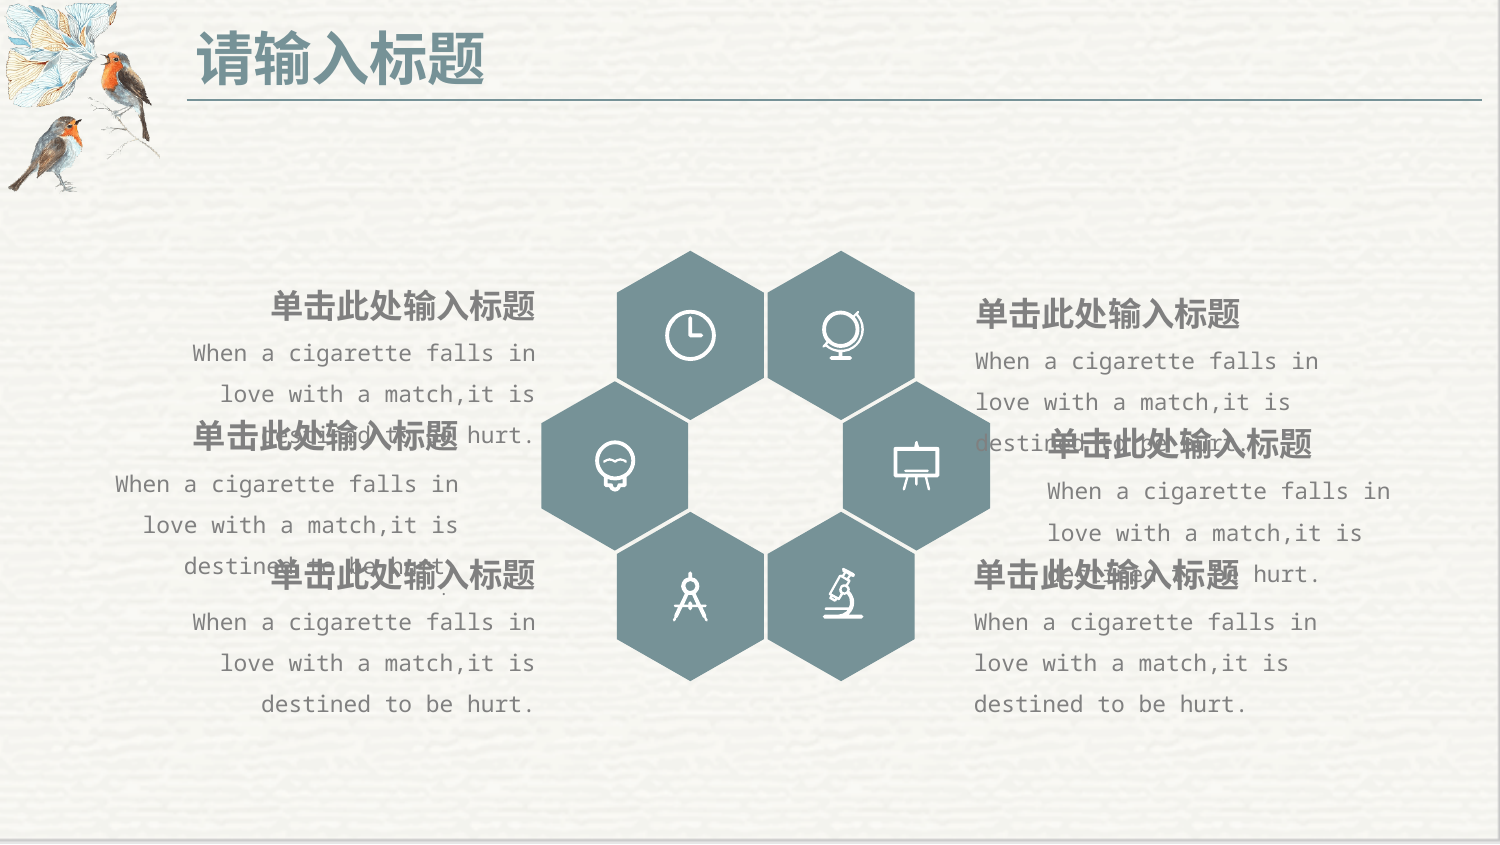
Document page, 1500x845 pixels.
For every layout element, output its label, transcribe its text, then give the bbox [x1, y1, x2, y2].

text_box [767, 511, 915, 682]
text_box 单击此处输入标题 When a cigarette falls in love with a match,it is destined to be hurt. [973, 541, 1333, 718]
text_box 单击此处输入标题 When a cigarette falls in love with a match,it is destined to be hurt. [177, 541, 536, 718]
text_box 单击此处输入标题 When a cigarette falls in love with a match,it is destined to be hurt. [1047, 411, 1406, 587]
picture [0, 0, 1500, 844]
text_box 单击此处输入标题 When a cigarette falls in love with a match,it is destined to be hurt. [177, 273, 536, 469]
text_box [616, 511, 765, 682]
text_box 单击此处输入标题 When a cigarette falls in love with a match,it is destined to be hurt. . [100, 403, 459, 599]
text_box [767, 250, 915, 421]
text_box 单击此处输入标题 When a cigarette falls in love with a match,it is destined to be hurt. [975, 280, 1334, 457]
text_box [0, 0, 1483, 201]
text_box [541, 380, 689, 551]
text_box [616, 250, 765, 421]
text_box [842, 380, 991, 551]
